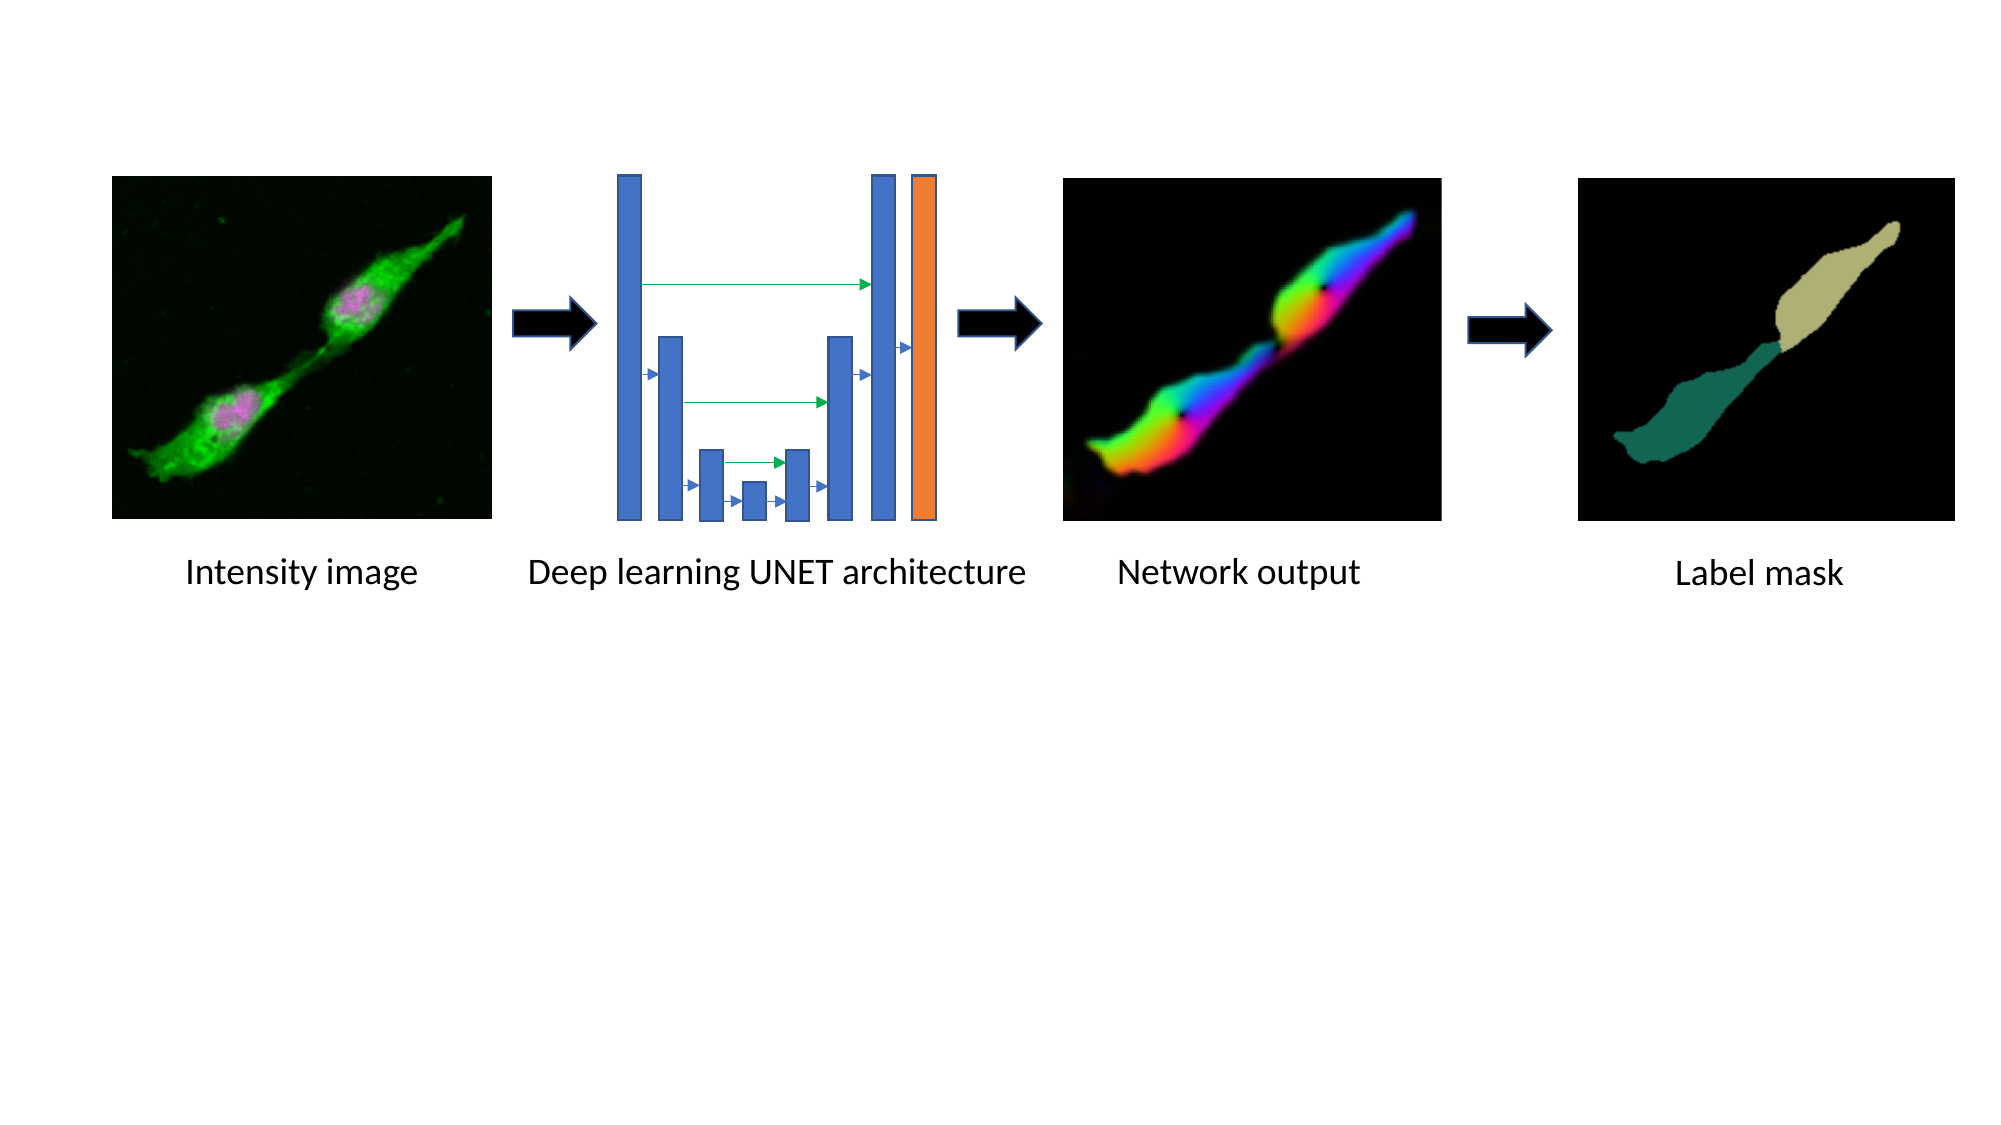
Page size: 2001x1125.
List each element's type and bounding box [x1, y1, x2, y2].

text_box [112, 113, 1955, 602]
